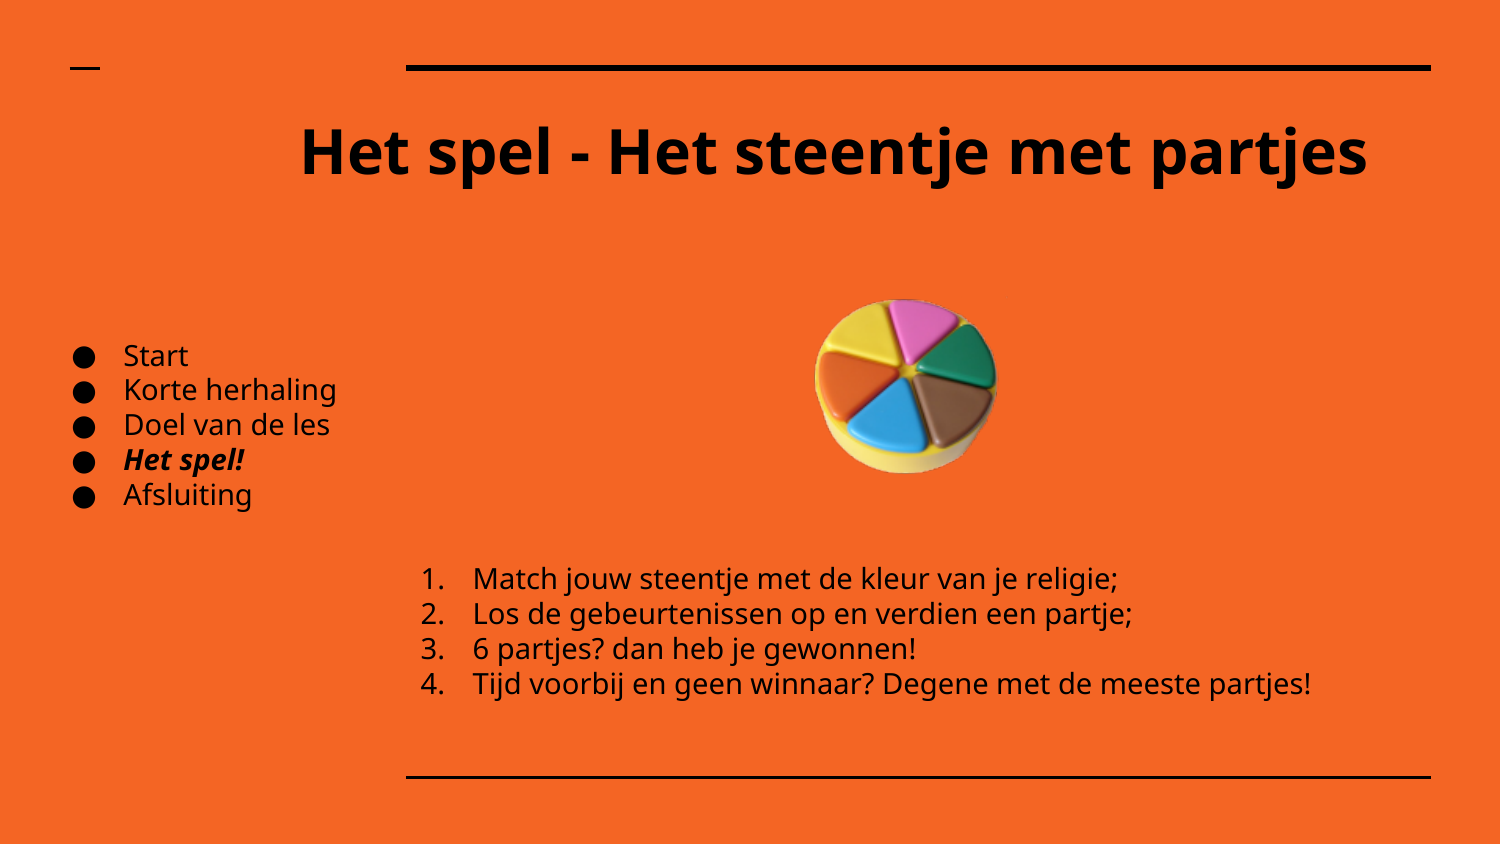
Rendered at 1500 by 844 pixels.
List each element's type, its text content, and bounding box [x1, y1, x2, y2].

text_box Match jouw steentje met de kleur van je religie; Los de gebeurtenissen op en verdien een partje; 6 partjes? dan heb je gewonnen! Tijd voorbij en geen winnaar? Degene met de meeste partjes! [382, 545, 1439, 795]
title Het spel - Het steentje met partjes [188, 97, 1482, 202]
text_box Start Korte herhaling Doel van de les Het spel! Afsluiting [33, 321, 360, 522]
picture [810, 284, 1011, 485]
